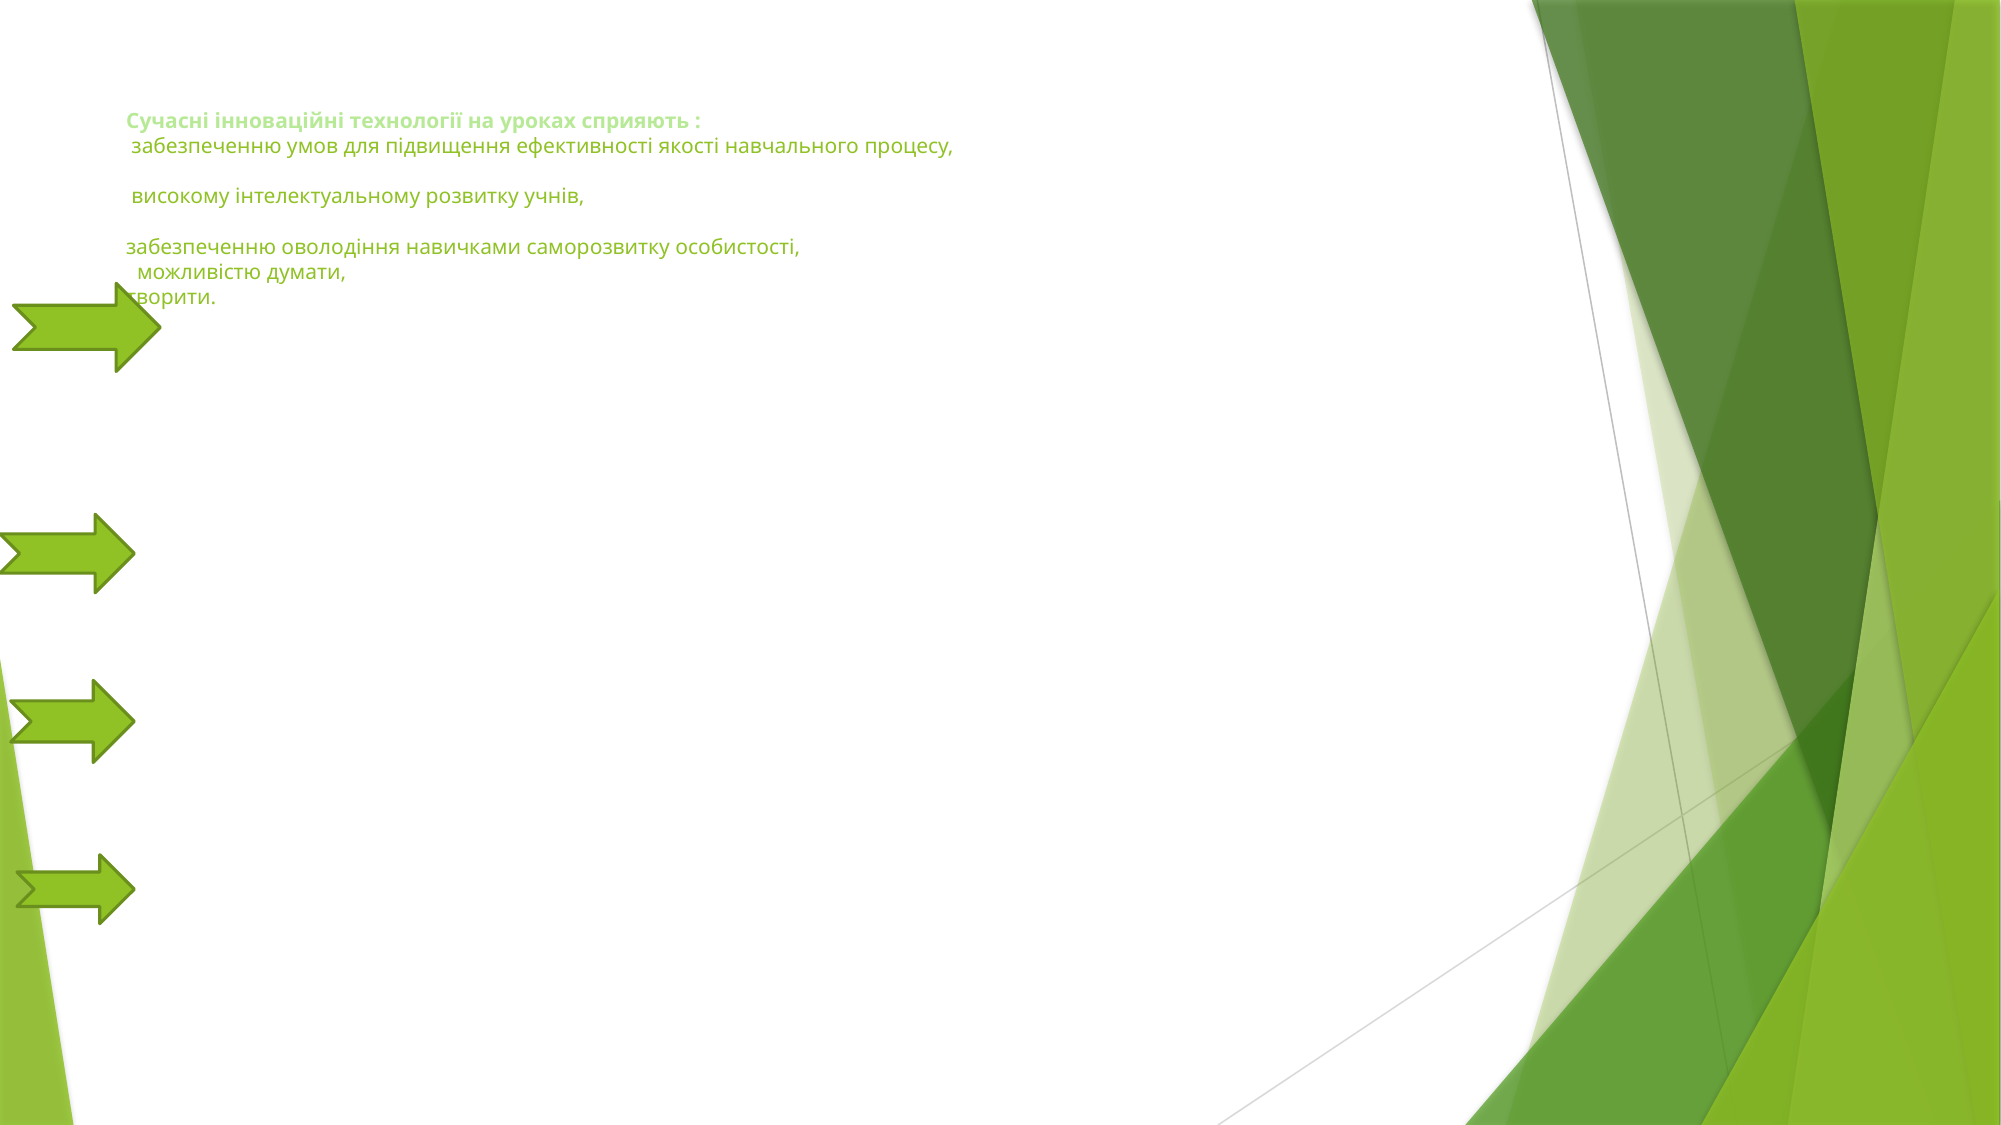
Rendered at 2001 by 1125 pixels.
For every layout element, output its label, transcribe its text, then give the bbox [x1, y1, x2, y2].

text_box [9, 678, 136, 764]
text_box [15, 853, 136, 926]
text_box [0, 512, 136, 595]
title Сучасні інноваційні технології на уроках сприяють : забезпеченню умов для підвищення ефективності якості навчального процесу, високому інтелектуальному розвитку учнів, забезпеченню оволодіння навичками саморозвитку особистості, можливістю думати, творити. [111, 99, 1522, 317]
text_box [11, 281, 162, 373]
